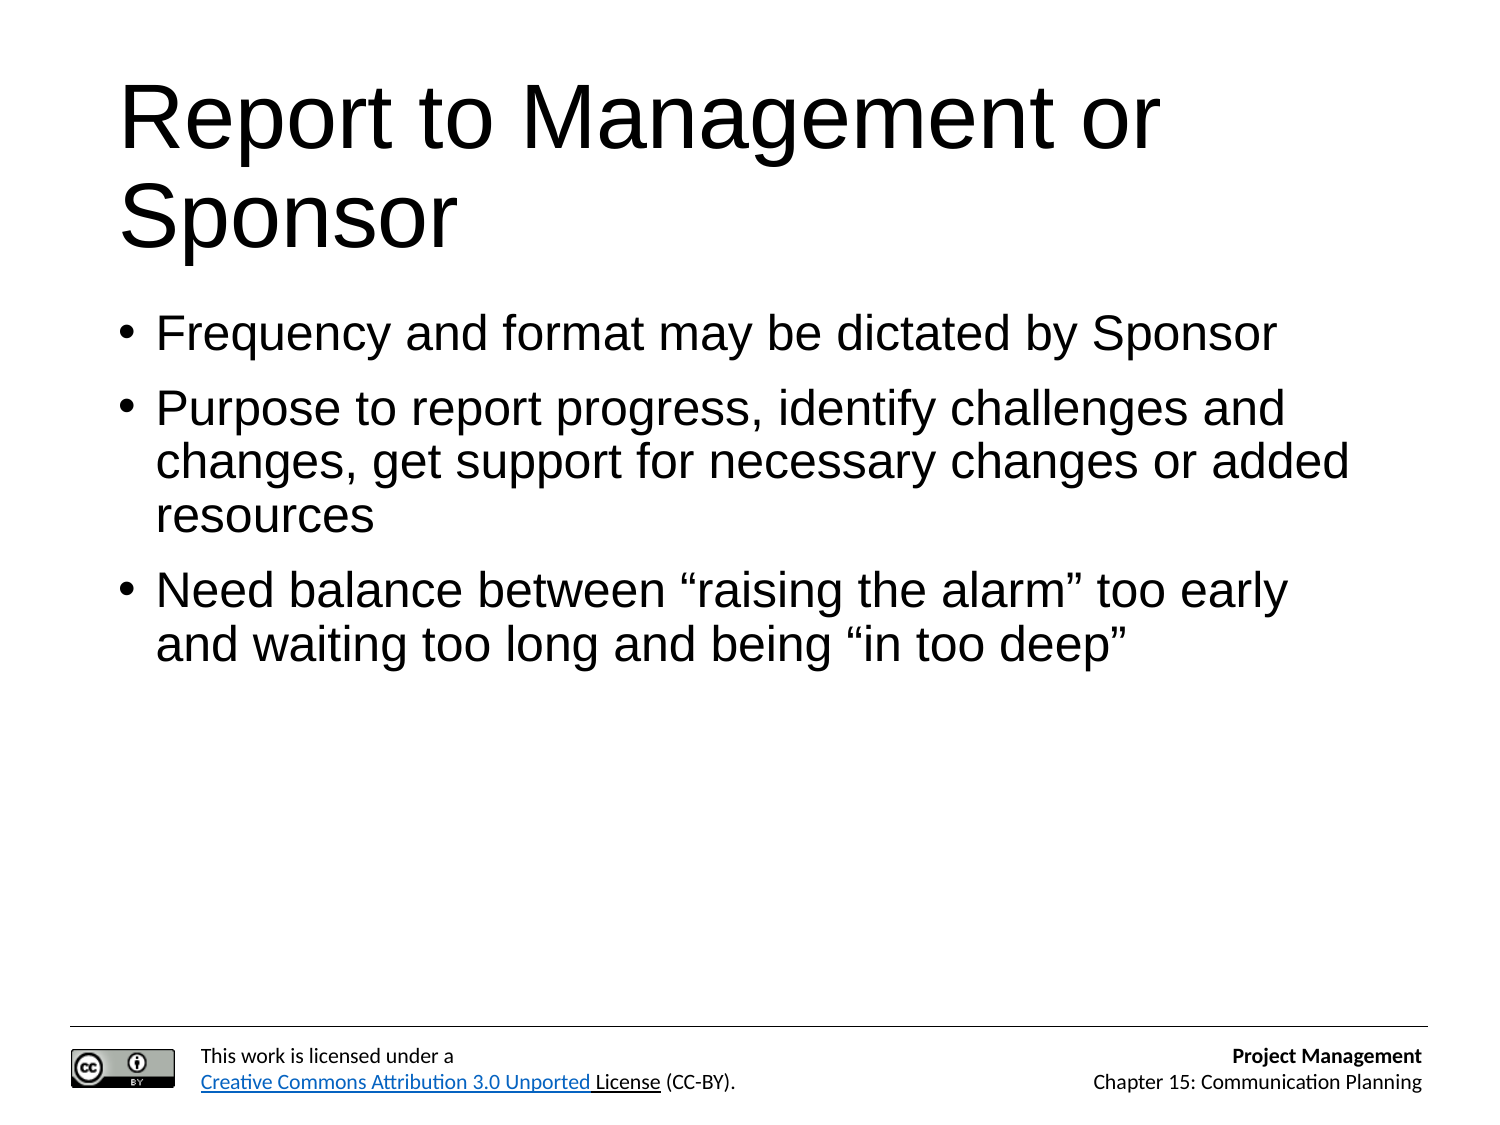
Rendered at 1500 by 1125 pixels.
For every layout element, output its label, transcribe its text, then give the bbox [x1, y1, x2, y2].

picture [71, 1049, 175, 1088]
list Frequency and format may be dictated by Sponsor Purpose to report progress, identify challenges and changes, get support for necessary changes or added resources Need balance between “raising the alarm” too early and waiting too long and being “in too deep” [103, 299, 1397, 1014]
title Report to Management or Sponsor [103, 59, 1397, 278]
